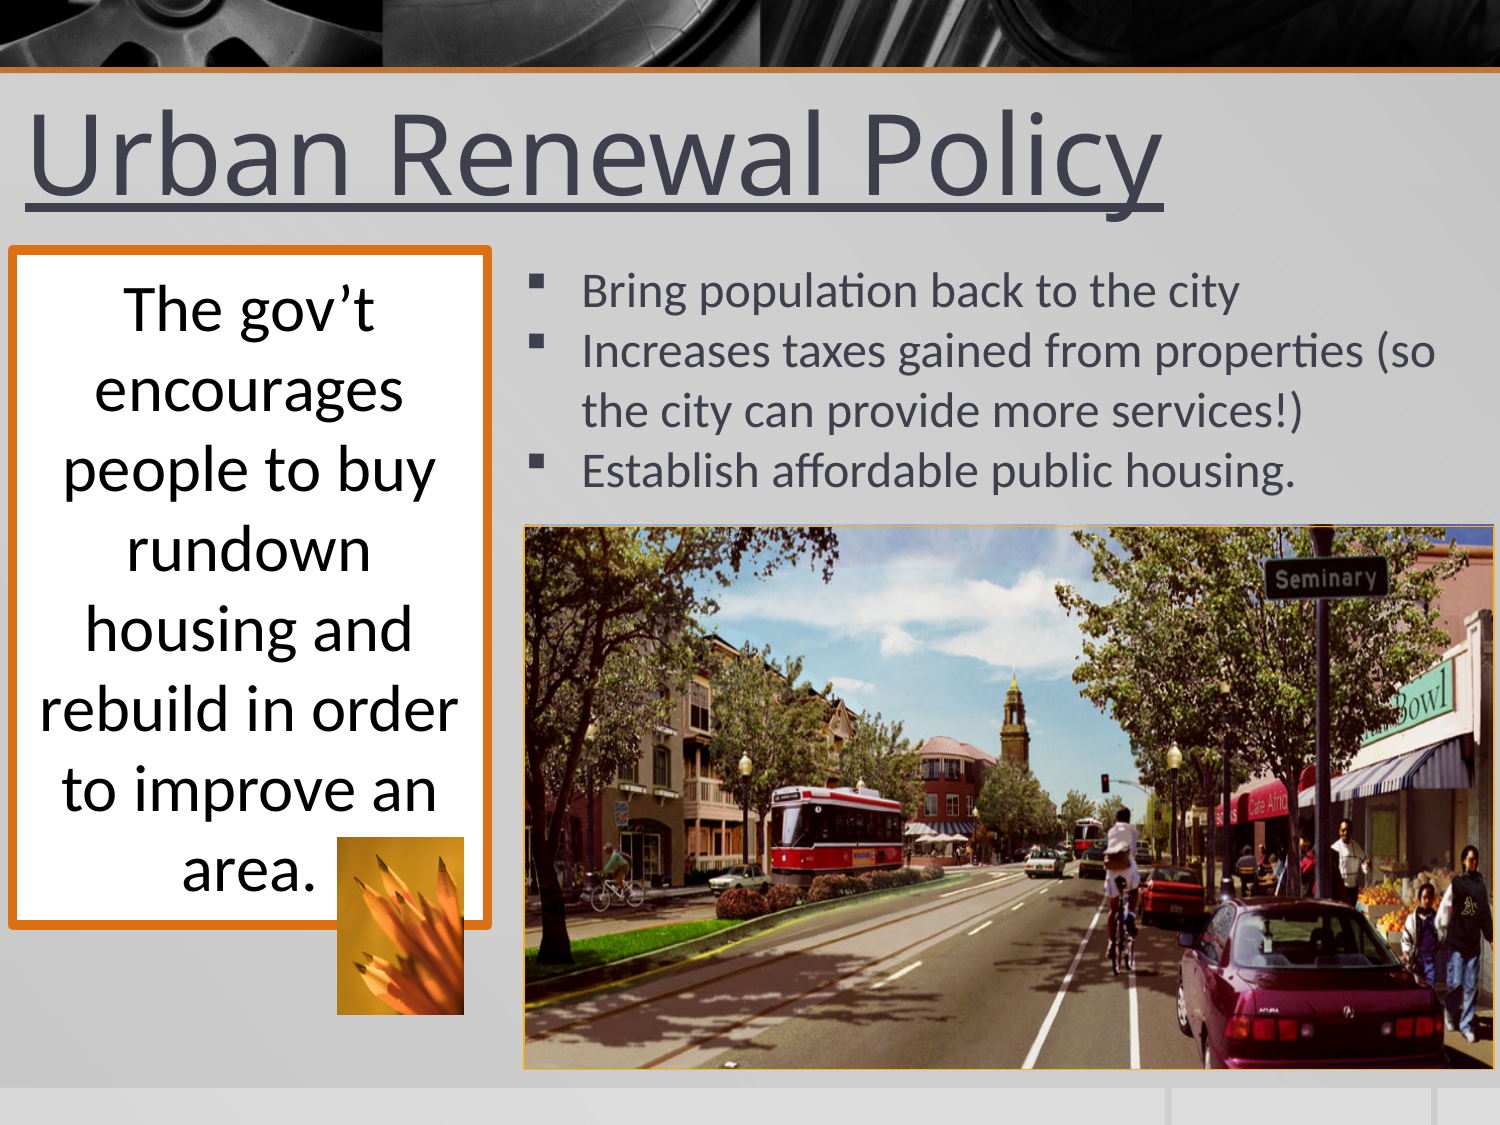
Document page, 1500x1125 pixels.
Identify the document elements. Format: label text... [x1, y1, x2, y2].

list The gov’t encourages people to buy rundown housing and rebuild in order to improve an area. [11, 249, 489, 926]
picture [524, 523, 1494, 1069]
picture [337, 837, 465, 1016]
title Urban Renewal Policy [24, 75, 1450, 225]
picture [0, 0, 1500, 67]
text_box Bring population back to the city Increases taxes gained from properties (so the city can provide more services!) Establish affordable public housing. [524, 249, 1500, 600]
